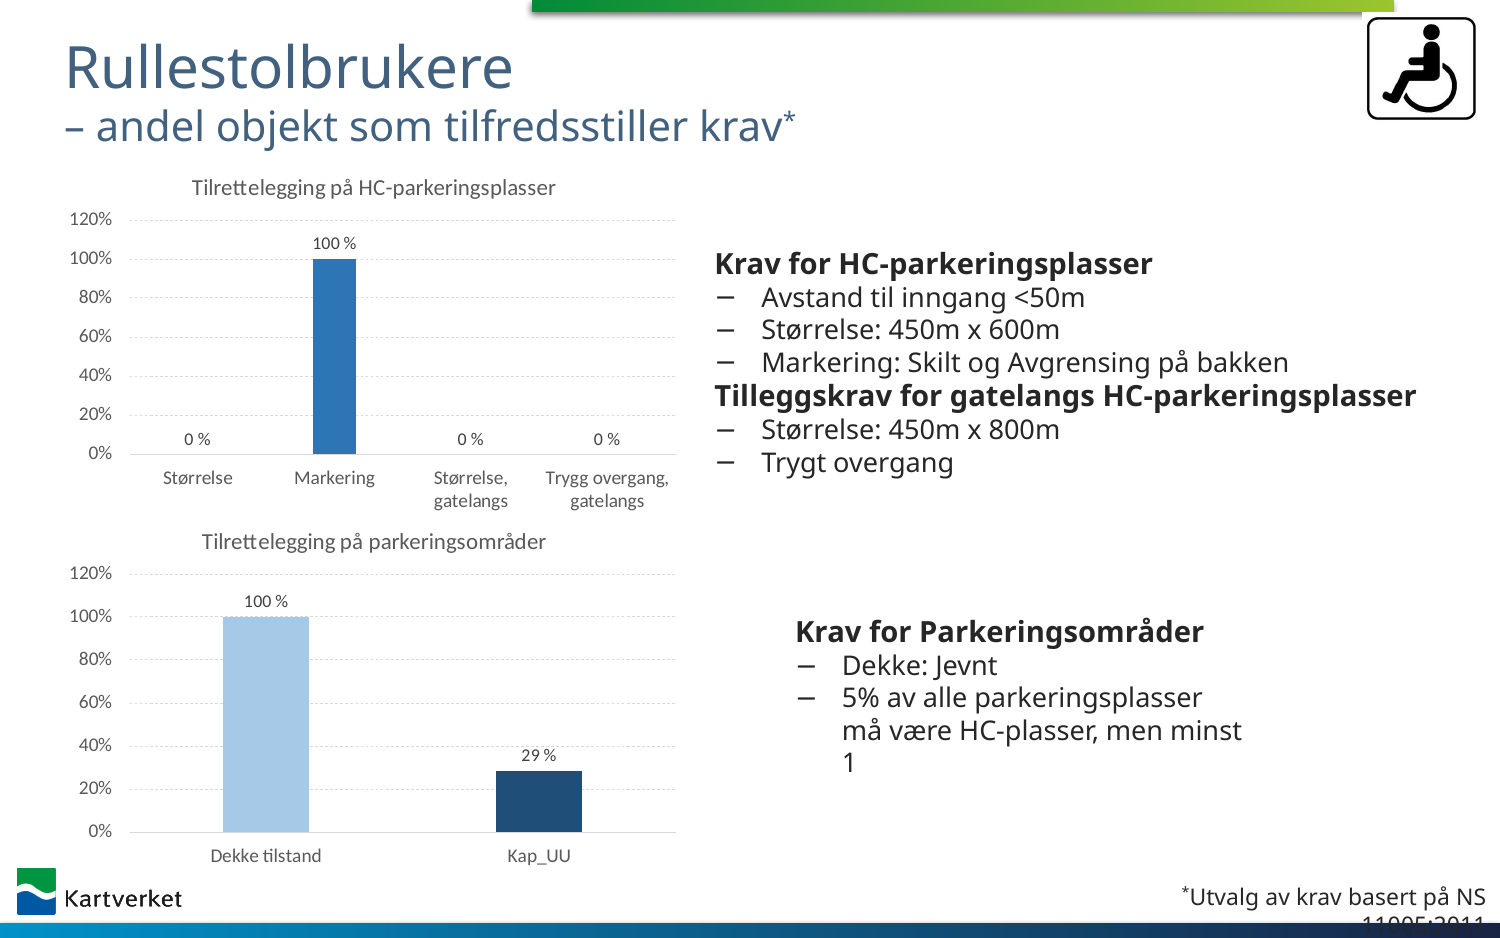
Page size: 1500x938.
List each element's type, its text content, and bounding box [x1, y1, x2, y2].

text_box Krav for Parkeringsområder Dekke: Jevnt 5% av alle parkeringsplasser må være HC-plasser, men minst 1 [780, 605, 1261, 786]
picture [62, 166, 687, 519]
picture [62, 520, 687, 874]
text_box Rullestolbrukere – andel objekt som tilfredsstiller krav* [49, 25, 1431, 158]
picture [1362, 12, 1481, 126]
text_box *Utvalg av krav basert på NS 11005:2011 [1068, 873, 1500, 938]
text_box Krav for HC-parkeringsplasser Avstand til inngang <50m Størrelse: 450m x 600m Markering: Skilt og Avgrensing på bakken Tilleggskrav for gatelangs HC-parkeringsplasser Størrelse: 450m x 800m Trygt overgang [699, 237, 1433, 485]
